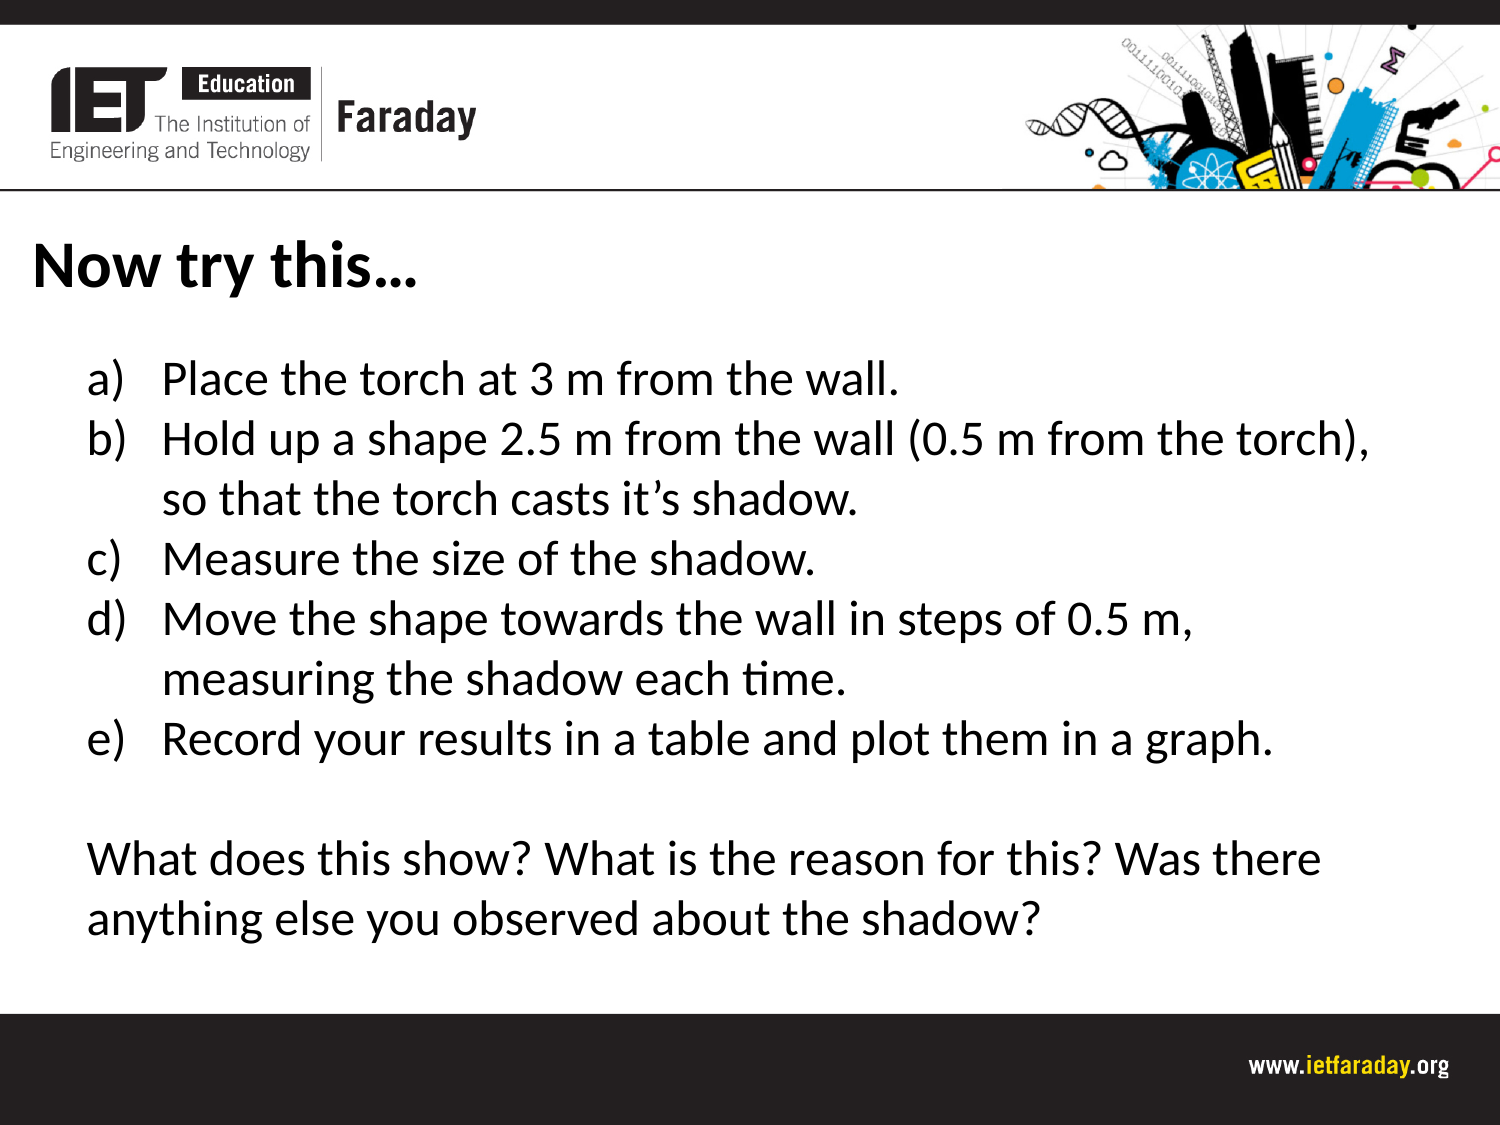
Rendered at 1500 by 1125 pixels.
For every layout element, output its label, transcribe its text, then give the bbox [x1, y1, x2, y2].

picture [0, 0, 1500, 1125]
text_box Place the torch at 3 m from the wall. Hold up a shape 2.5 m from the wall (0.5 m from the torch), so that the torch casts it’s shadow. Measure the size of the shadow. Move the shape towards the wall in steps of 0.5 m, measuring the shadow each time. Record your results in a table and plot them in a graph. What does this show? What is the reason for this? Was there anything else you observed about the shadow? [71, 338, 1428, 953]
text_box Now try this… [17, 212, 1447, 308]
